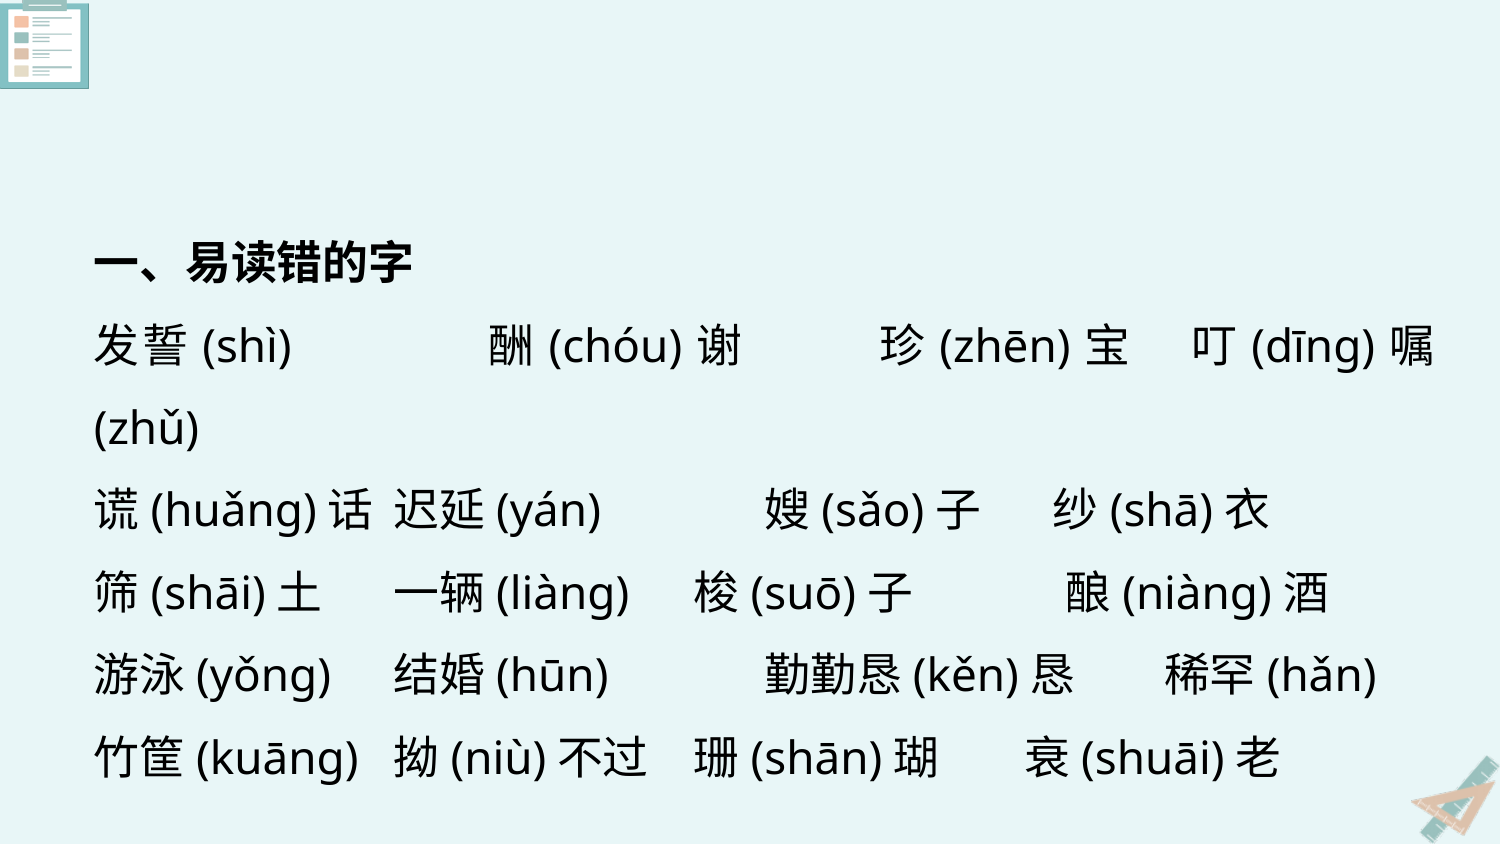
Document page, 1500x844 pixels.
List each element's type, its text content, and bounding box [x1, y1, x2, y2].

picture [0, 0, 89, 89]
text_box 一、易读错的字 发誓(shì) 酬(chóu)谢 珍(zhēn)宝 叮(dīng)嘱(zhǔ) 谎(huǎng)话 迟延(yán) 嫂(sǎo)子 纱(shā)衣 筛(shāi)土 一辆(liàng) 梭(suō)子 酿(niàng)酒 游泳(yǒng) 结婚(hūn) 勤勤恳(kěn)恳 稀罕(hǎn) 竹筐(kuāng) 拗(niù)不过 珊(shān)瑚 衰(shuāi)老 [79, 198, 1461, 791]
picture [1411, 755, 1500, 844]
